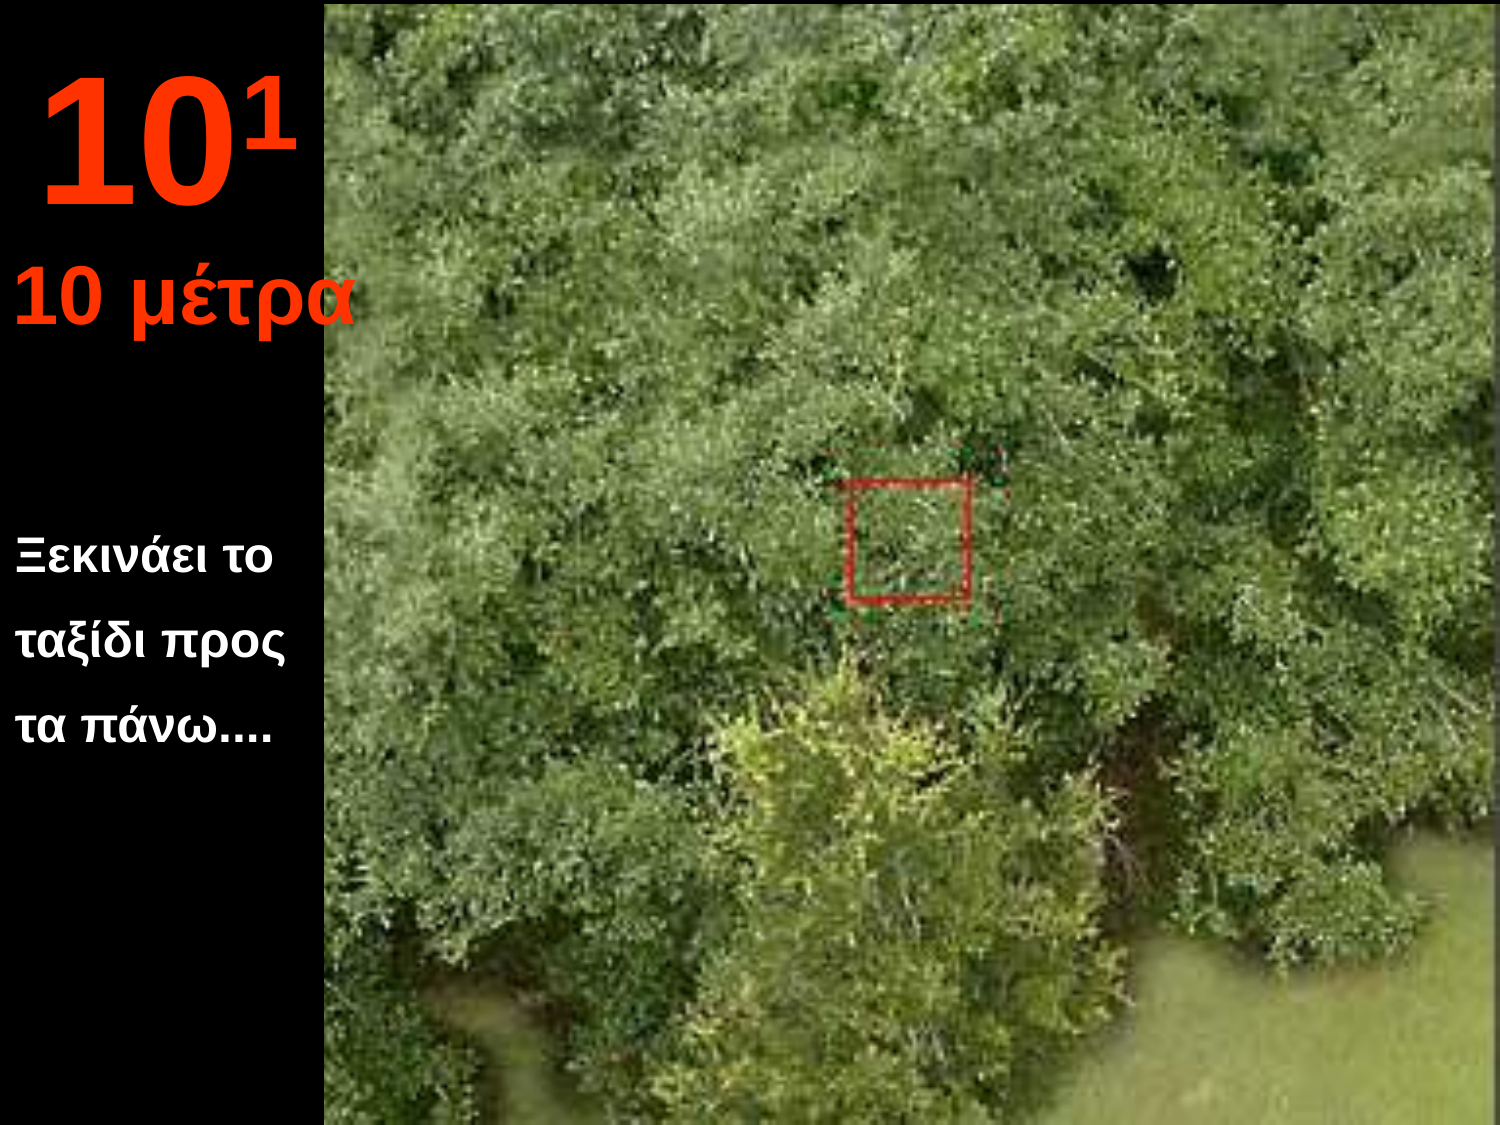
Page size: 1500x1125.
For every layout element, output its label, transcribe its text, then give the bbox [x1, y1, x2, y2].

text_box Ξεκινάει το ταξίδι προς τα πάνω.... [0, 515, 319, 820]
picture [324, 4, 1500, 1125]
text_box 101 10 μέτρα [0, 13, 319, 349]
